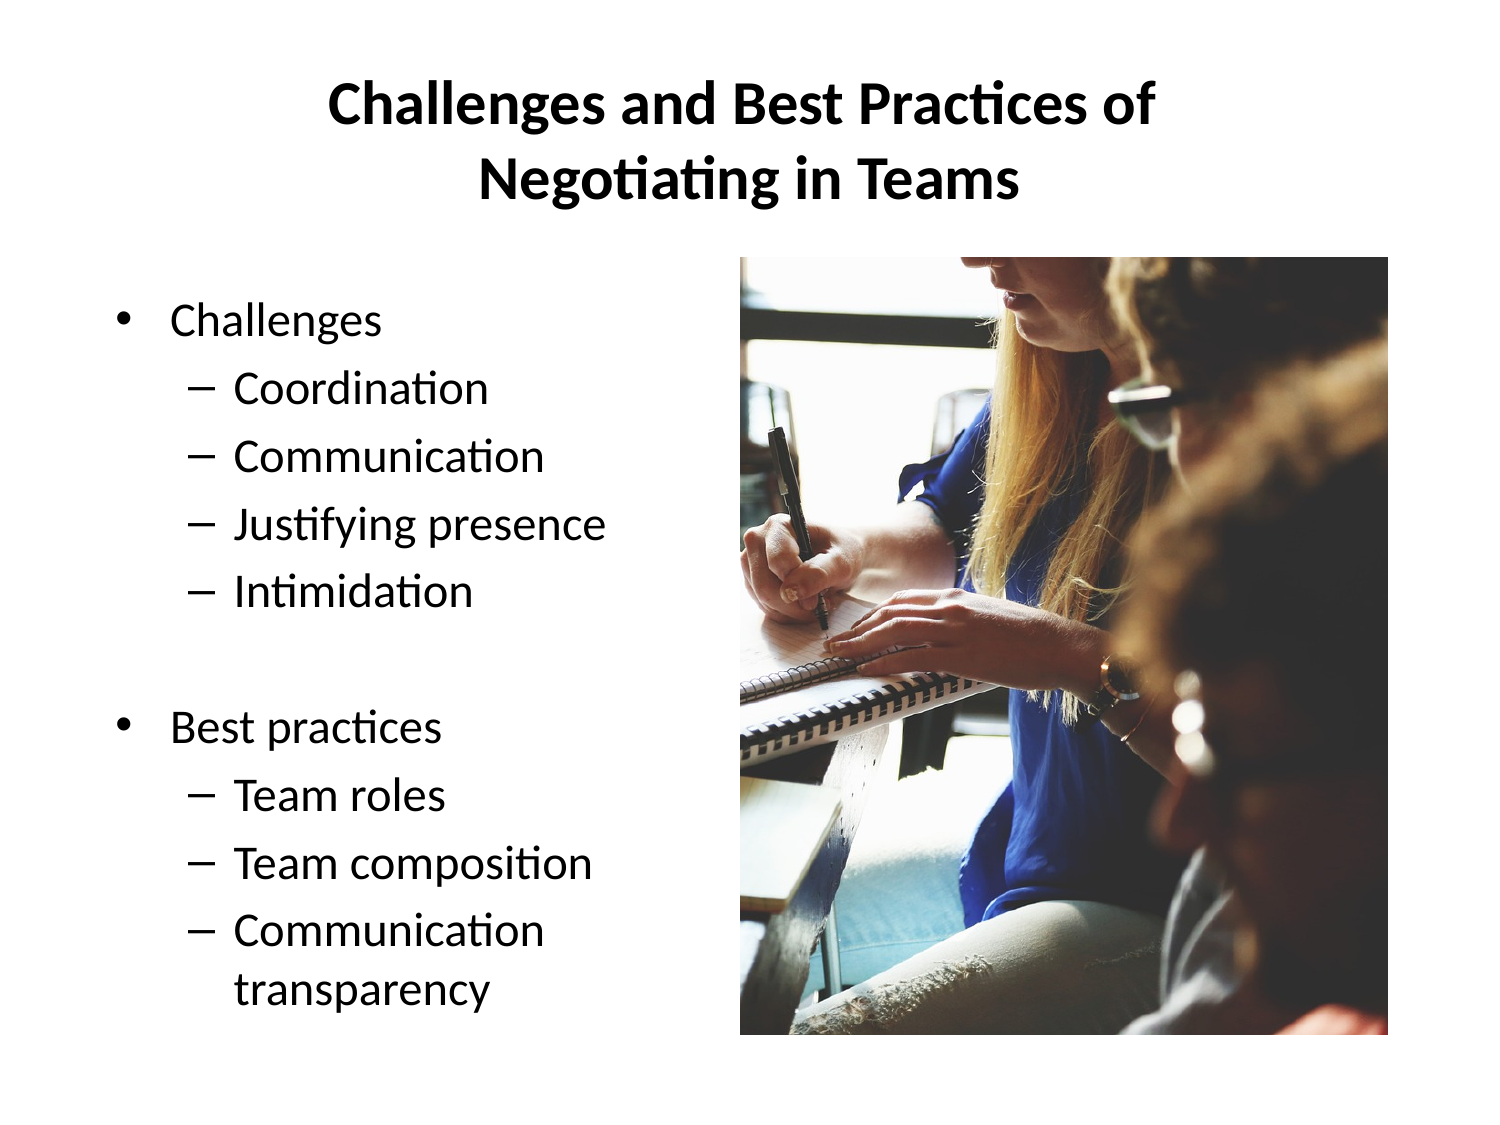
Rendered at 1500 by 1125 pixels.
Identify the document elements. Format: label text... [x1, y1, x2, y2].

picture [88, 228, 1389, 1107]
text_box Challenges and Best Practices of Negotiating in Teams [74, 54, 1425, 243]
